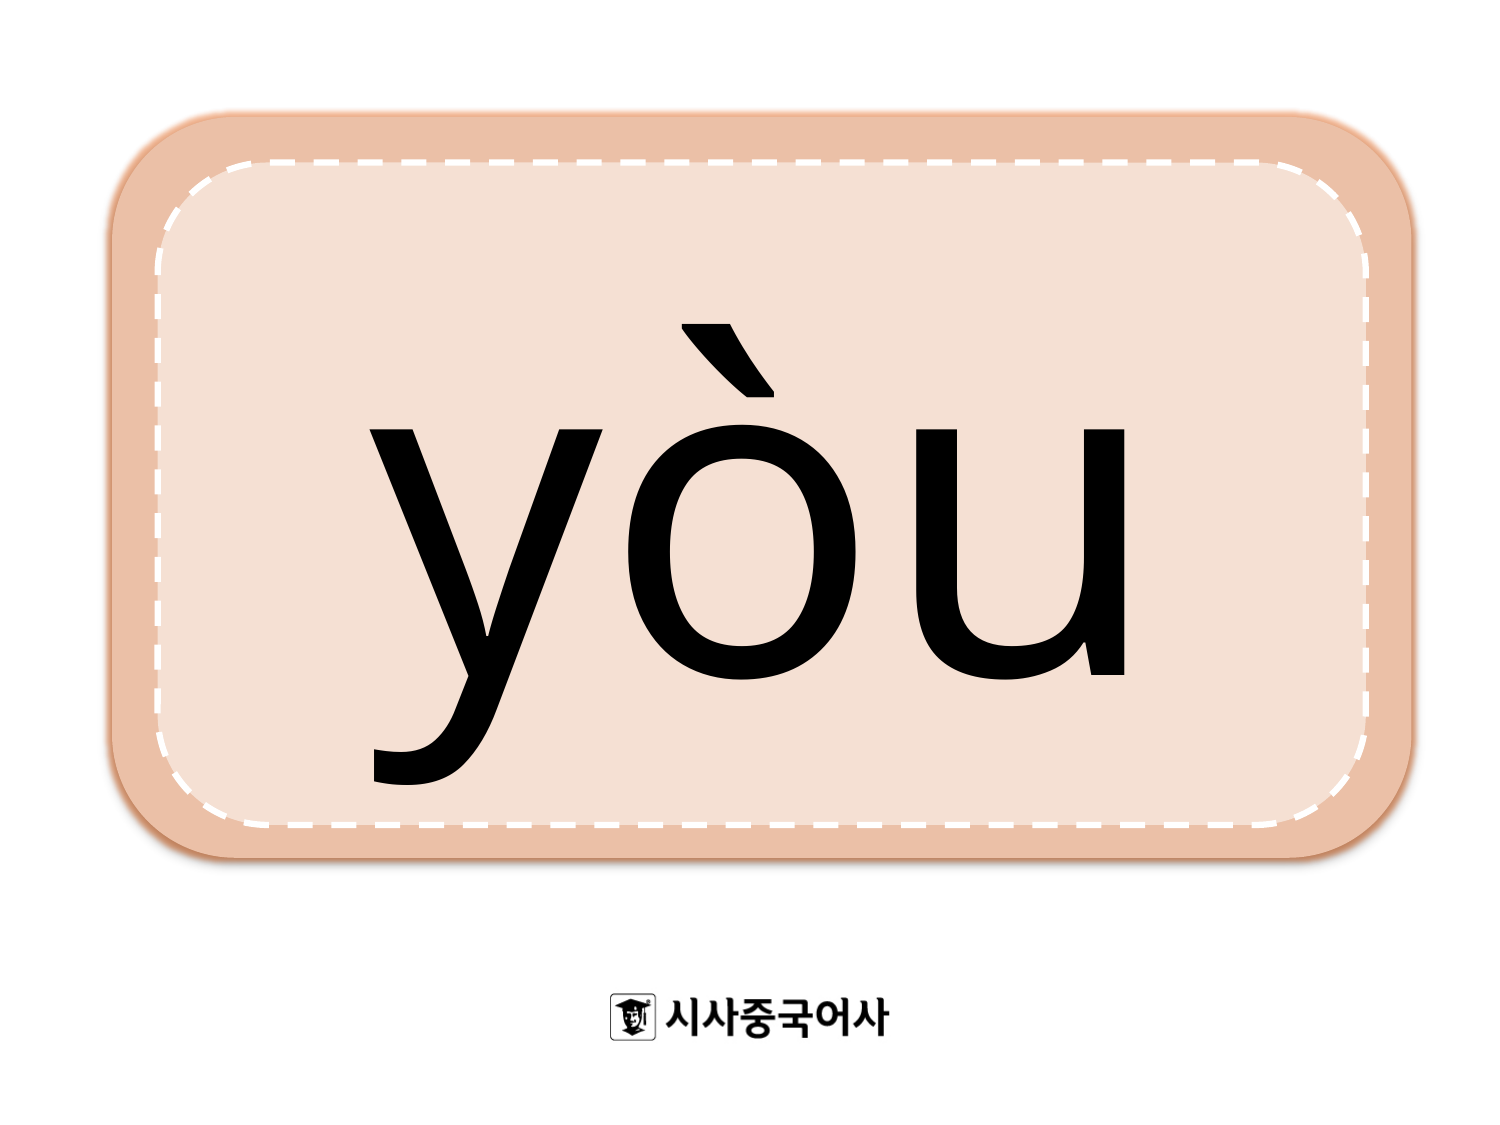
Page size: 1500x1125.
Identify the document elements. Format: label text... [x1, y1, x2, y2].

picture [602, 987, 898, 1047]
text_box yòu [162, 160, 1371, 824]
